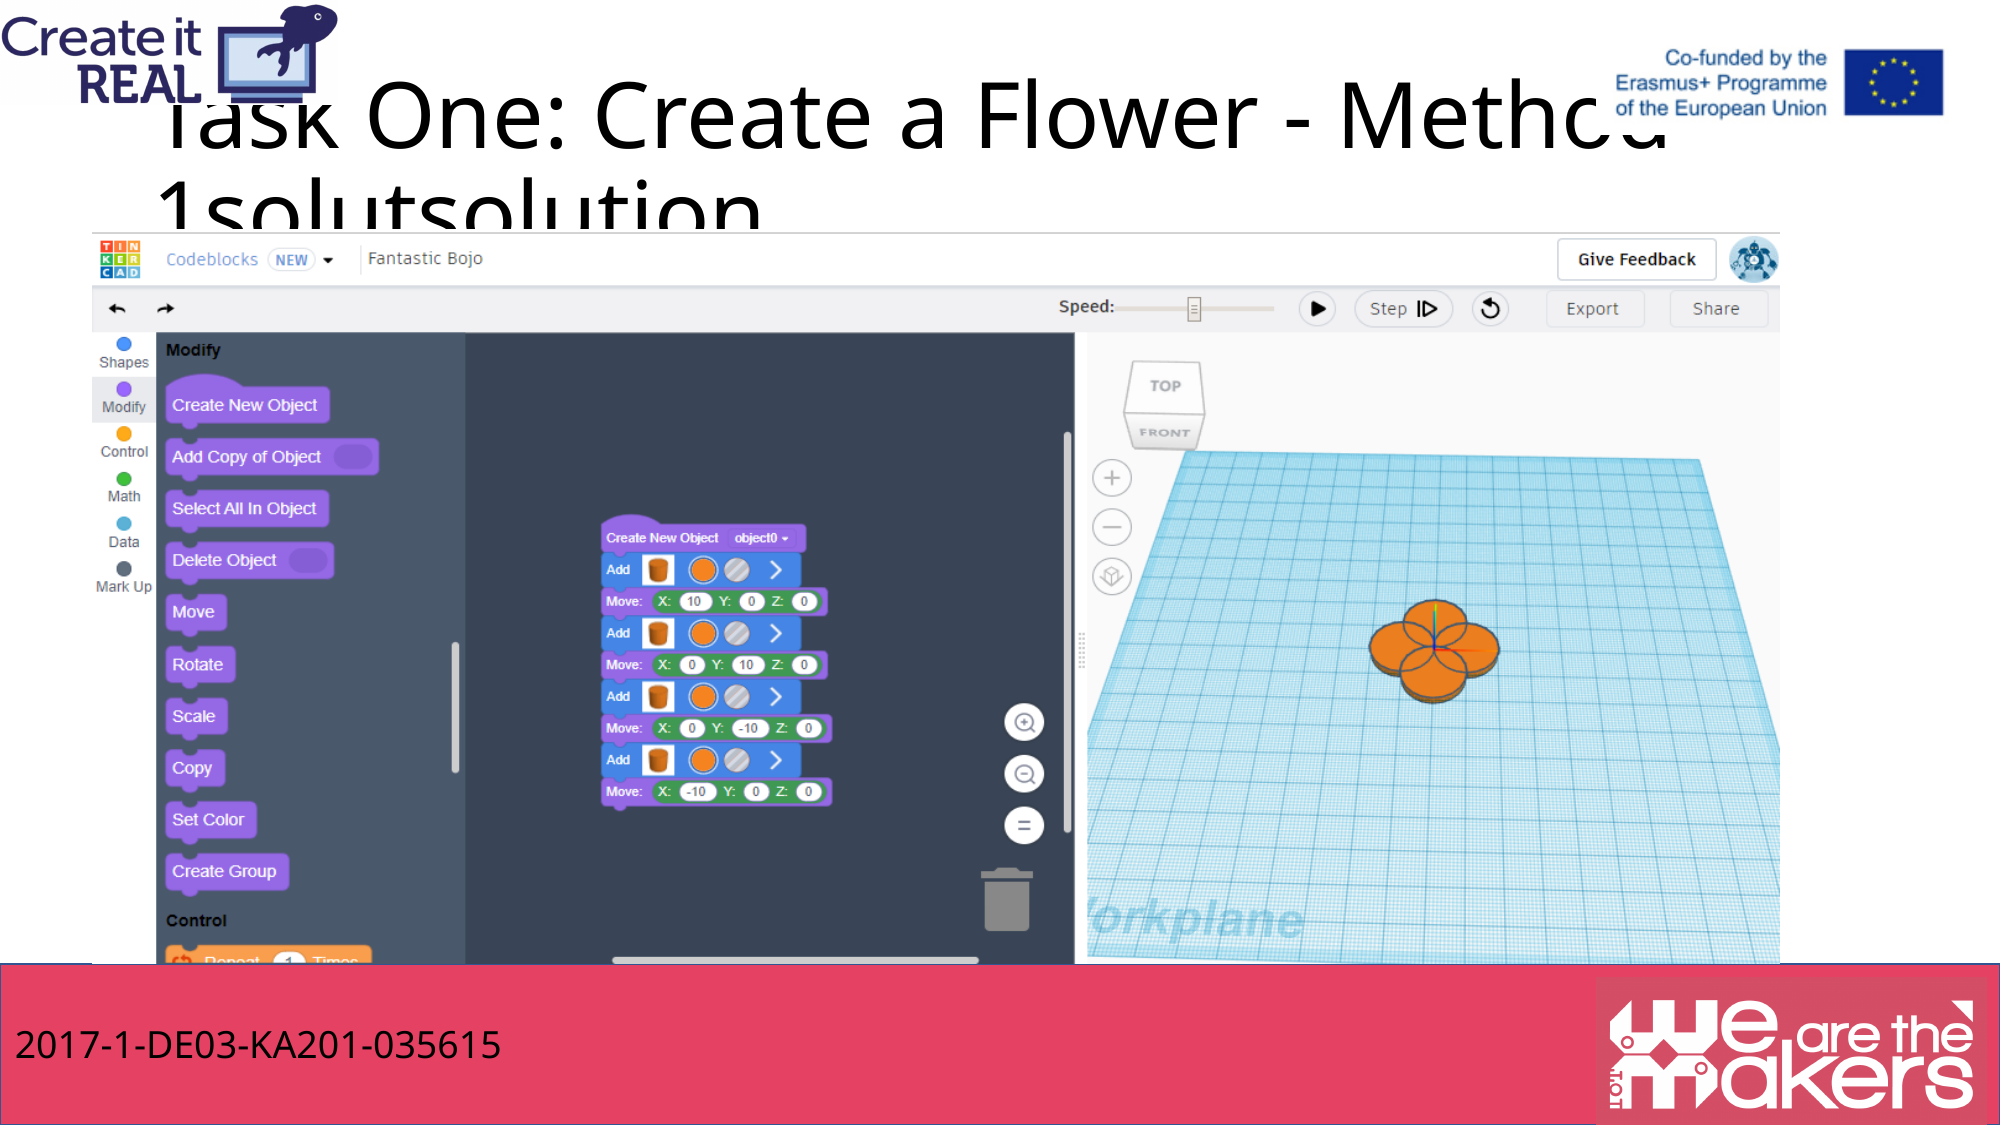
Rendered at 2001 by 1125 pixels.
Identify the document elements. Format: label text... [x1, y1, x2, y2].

picture [1596, 30, 1961, 136]
picture [92, 229, 1780, 964]
text_box [0, 963, 2000, 1125]
title Task One: Create a Flower - Method 1solutsolution [137, 59, 1863, 278]
picture [1596, 977, 1987, 1125]
text_box 2017-1-DE03-KA201-035615 [0, 1013, 581, 1074]
picture [0, 0, 338, 105]
